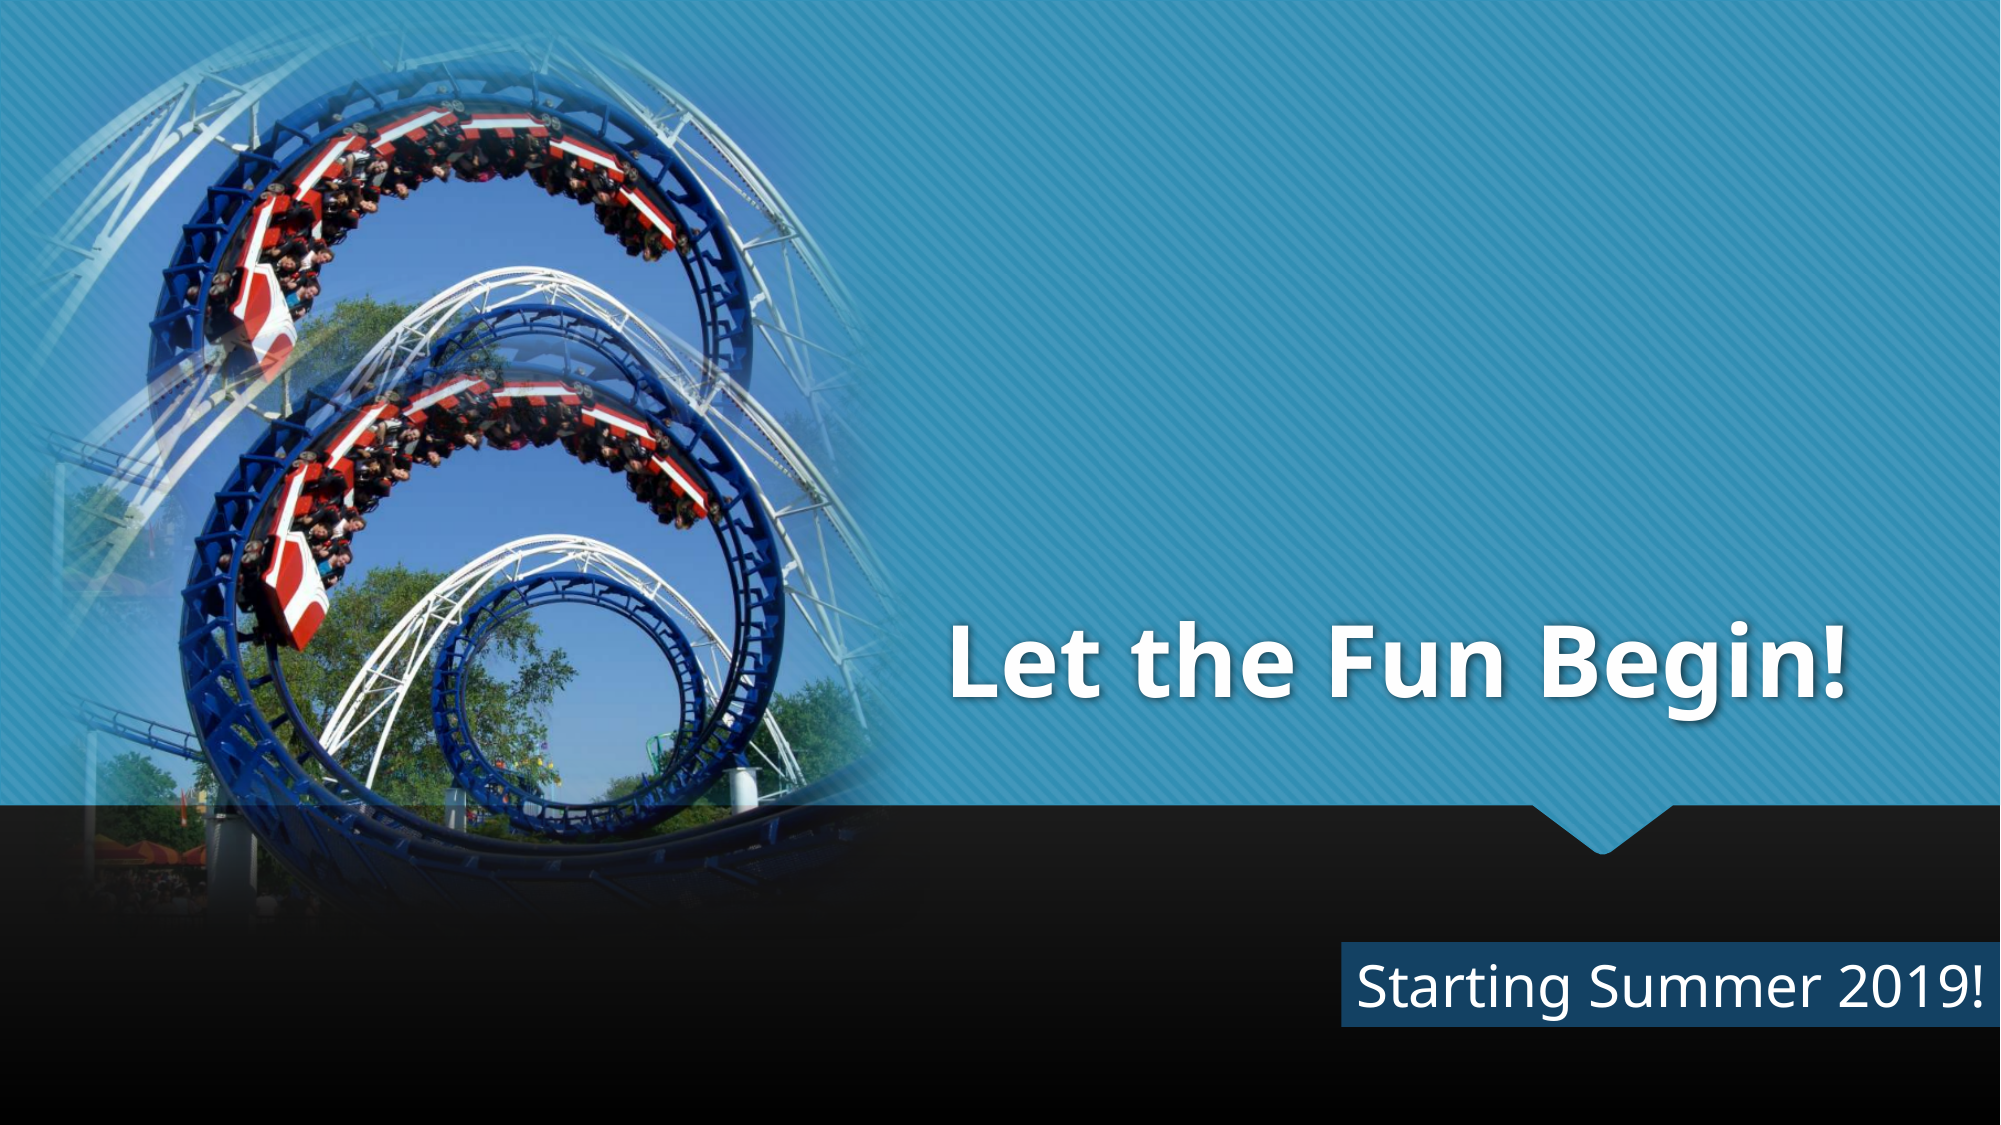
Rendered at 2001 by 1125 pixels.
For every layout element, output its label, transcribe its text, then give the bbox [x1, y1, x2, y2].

text_box Starting Summer 2019! [1341, 942, 2000, 1027]
picture [0, 0, 933, 943]
title Let the Fun Begin! [933, 484, 1866, 726]
